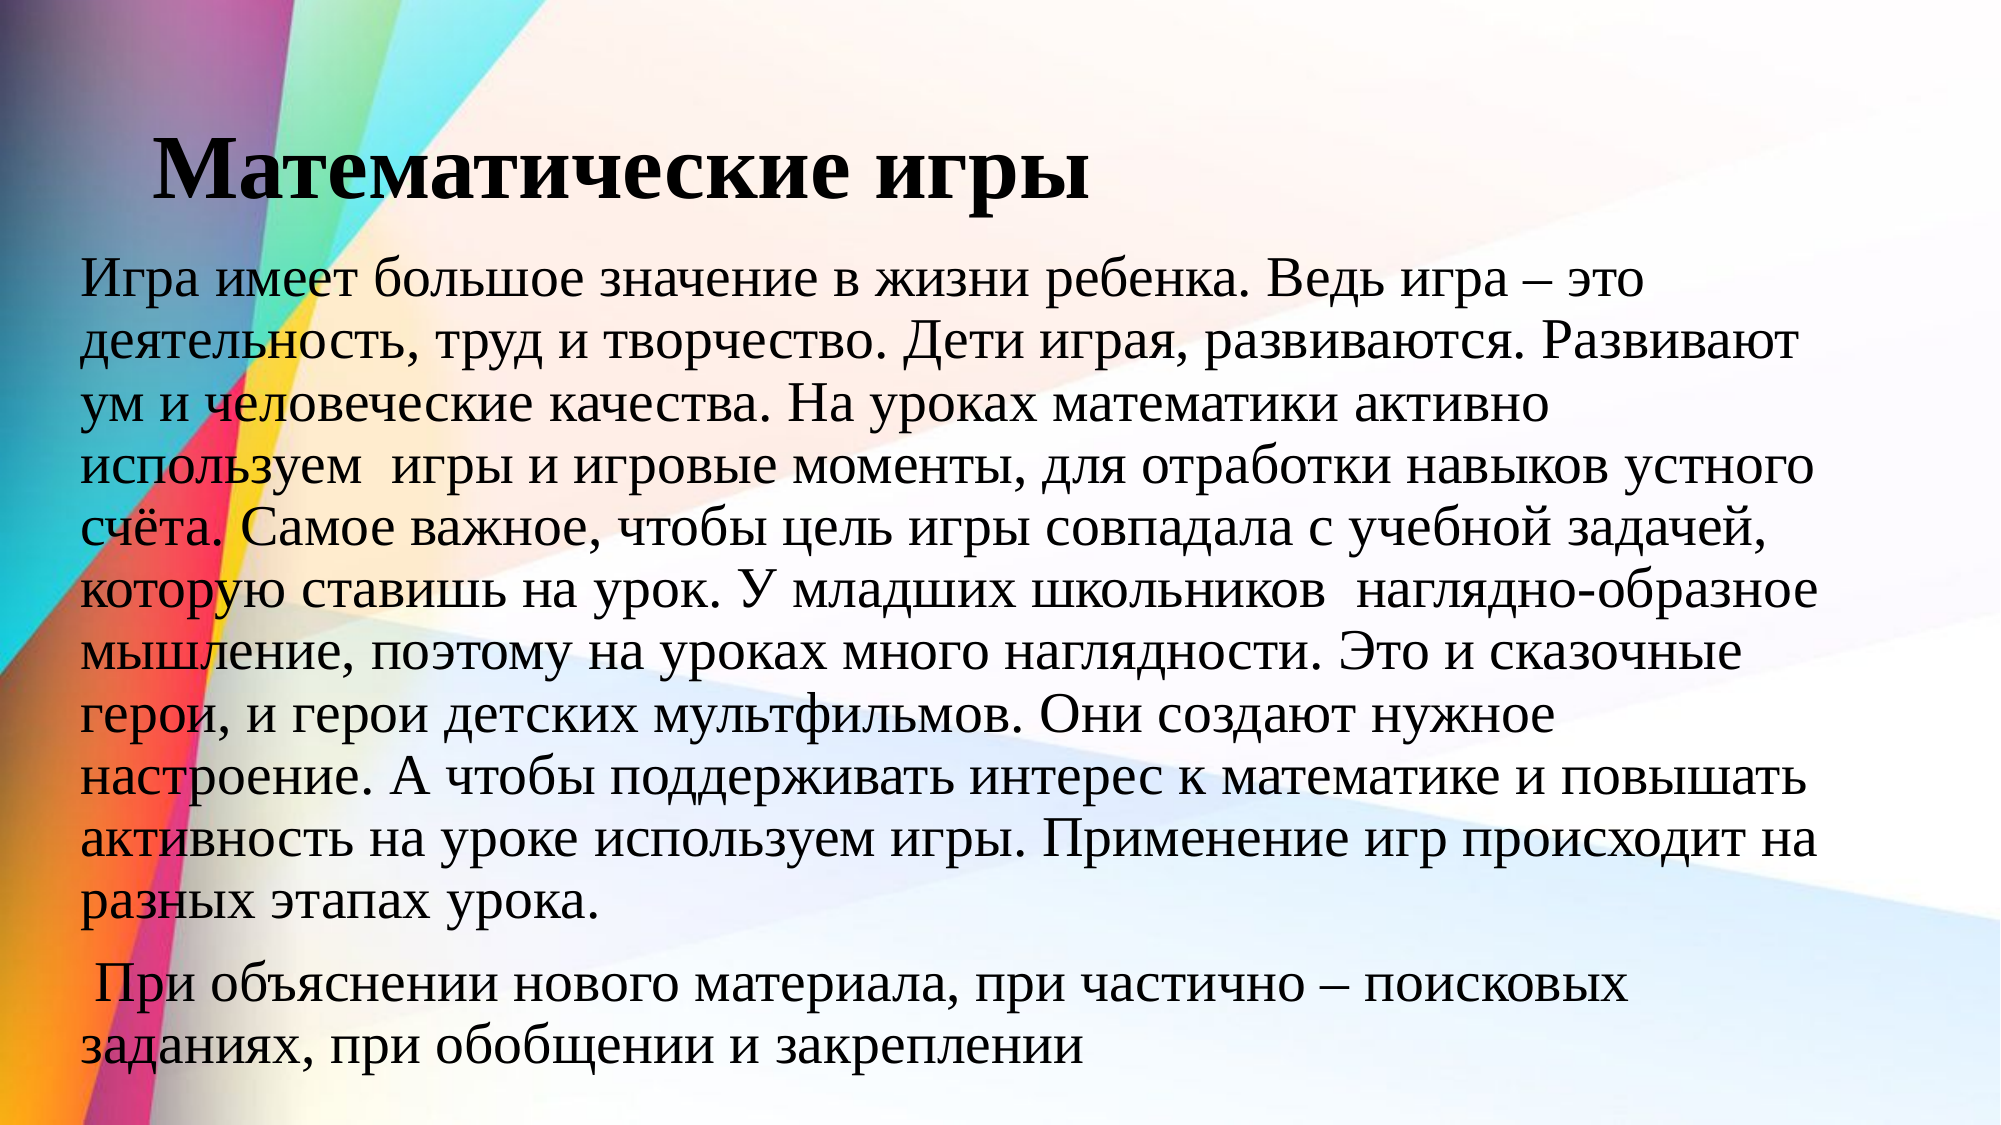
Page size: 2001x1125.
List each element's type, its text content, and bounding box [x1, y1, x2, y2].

picture [0, 0, 2001, 1125]
title Математические игры [137, 59, 1863, 239]
list Игра имеет большое значение в жизни ребенка. Ведь игра – это деятельность, труд и творчество. Дети играя, развиваются. Развивают ум и человеческие качества. На уроках математики активно используем игры и игровые моменты, для отработки навыков устного счёта. Самое важное, чтобы цель игры совпадала с учебной задачей, которую ставишь на урок. У младших школьников наглядно-образное мышление, поэтому на уроках много наглядности. Это и сказочные герои, и герои детских мультфильмов. Они создают нужное настроение. А чтобы поддерживать интерес к математике и повышать активность на уроке используем игры. Применение игр происходит на разных этапах урока. При объяснении нового материала, при частично – поисковых заданиях, при обобщении и закреплении [65, 239, 1863, 1089]
